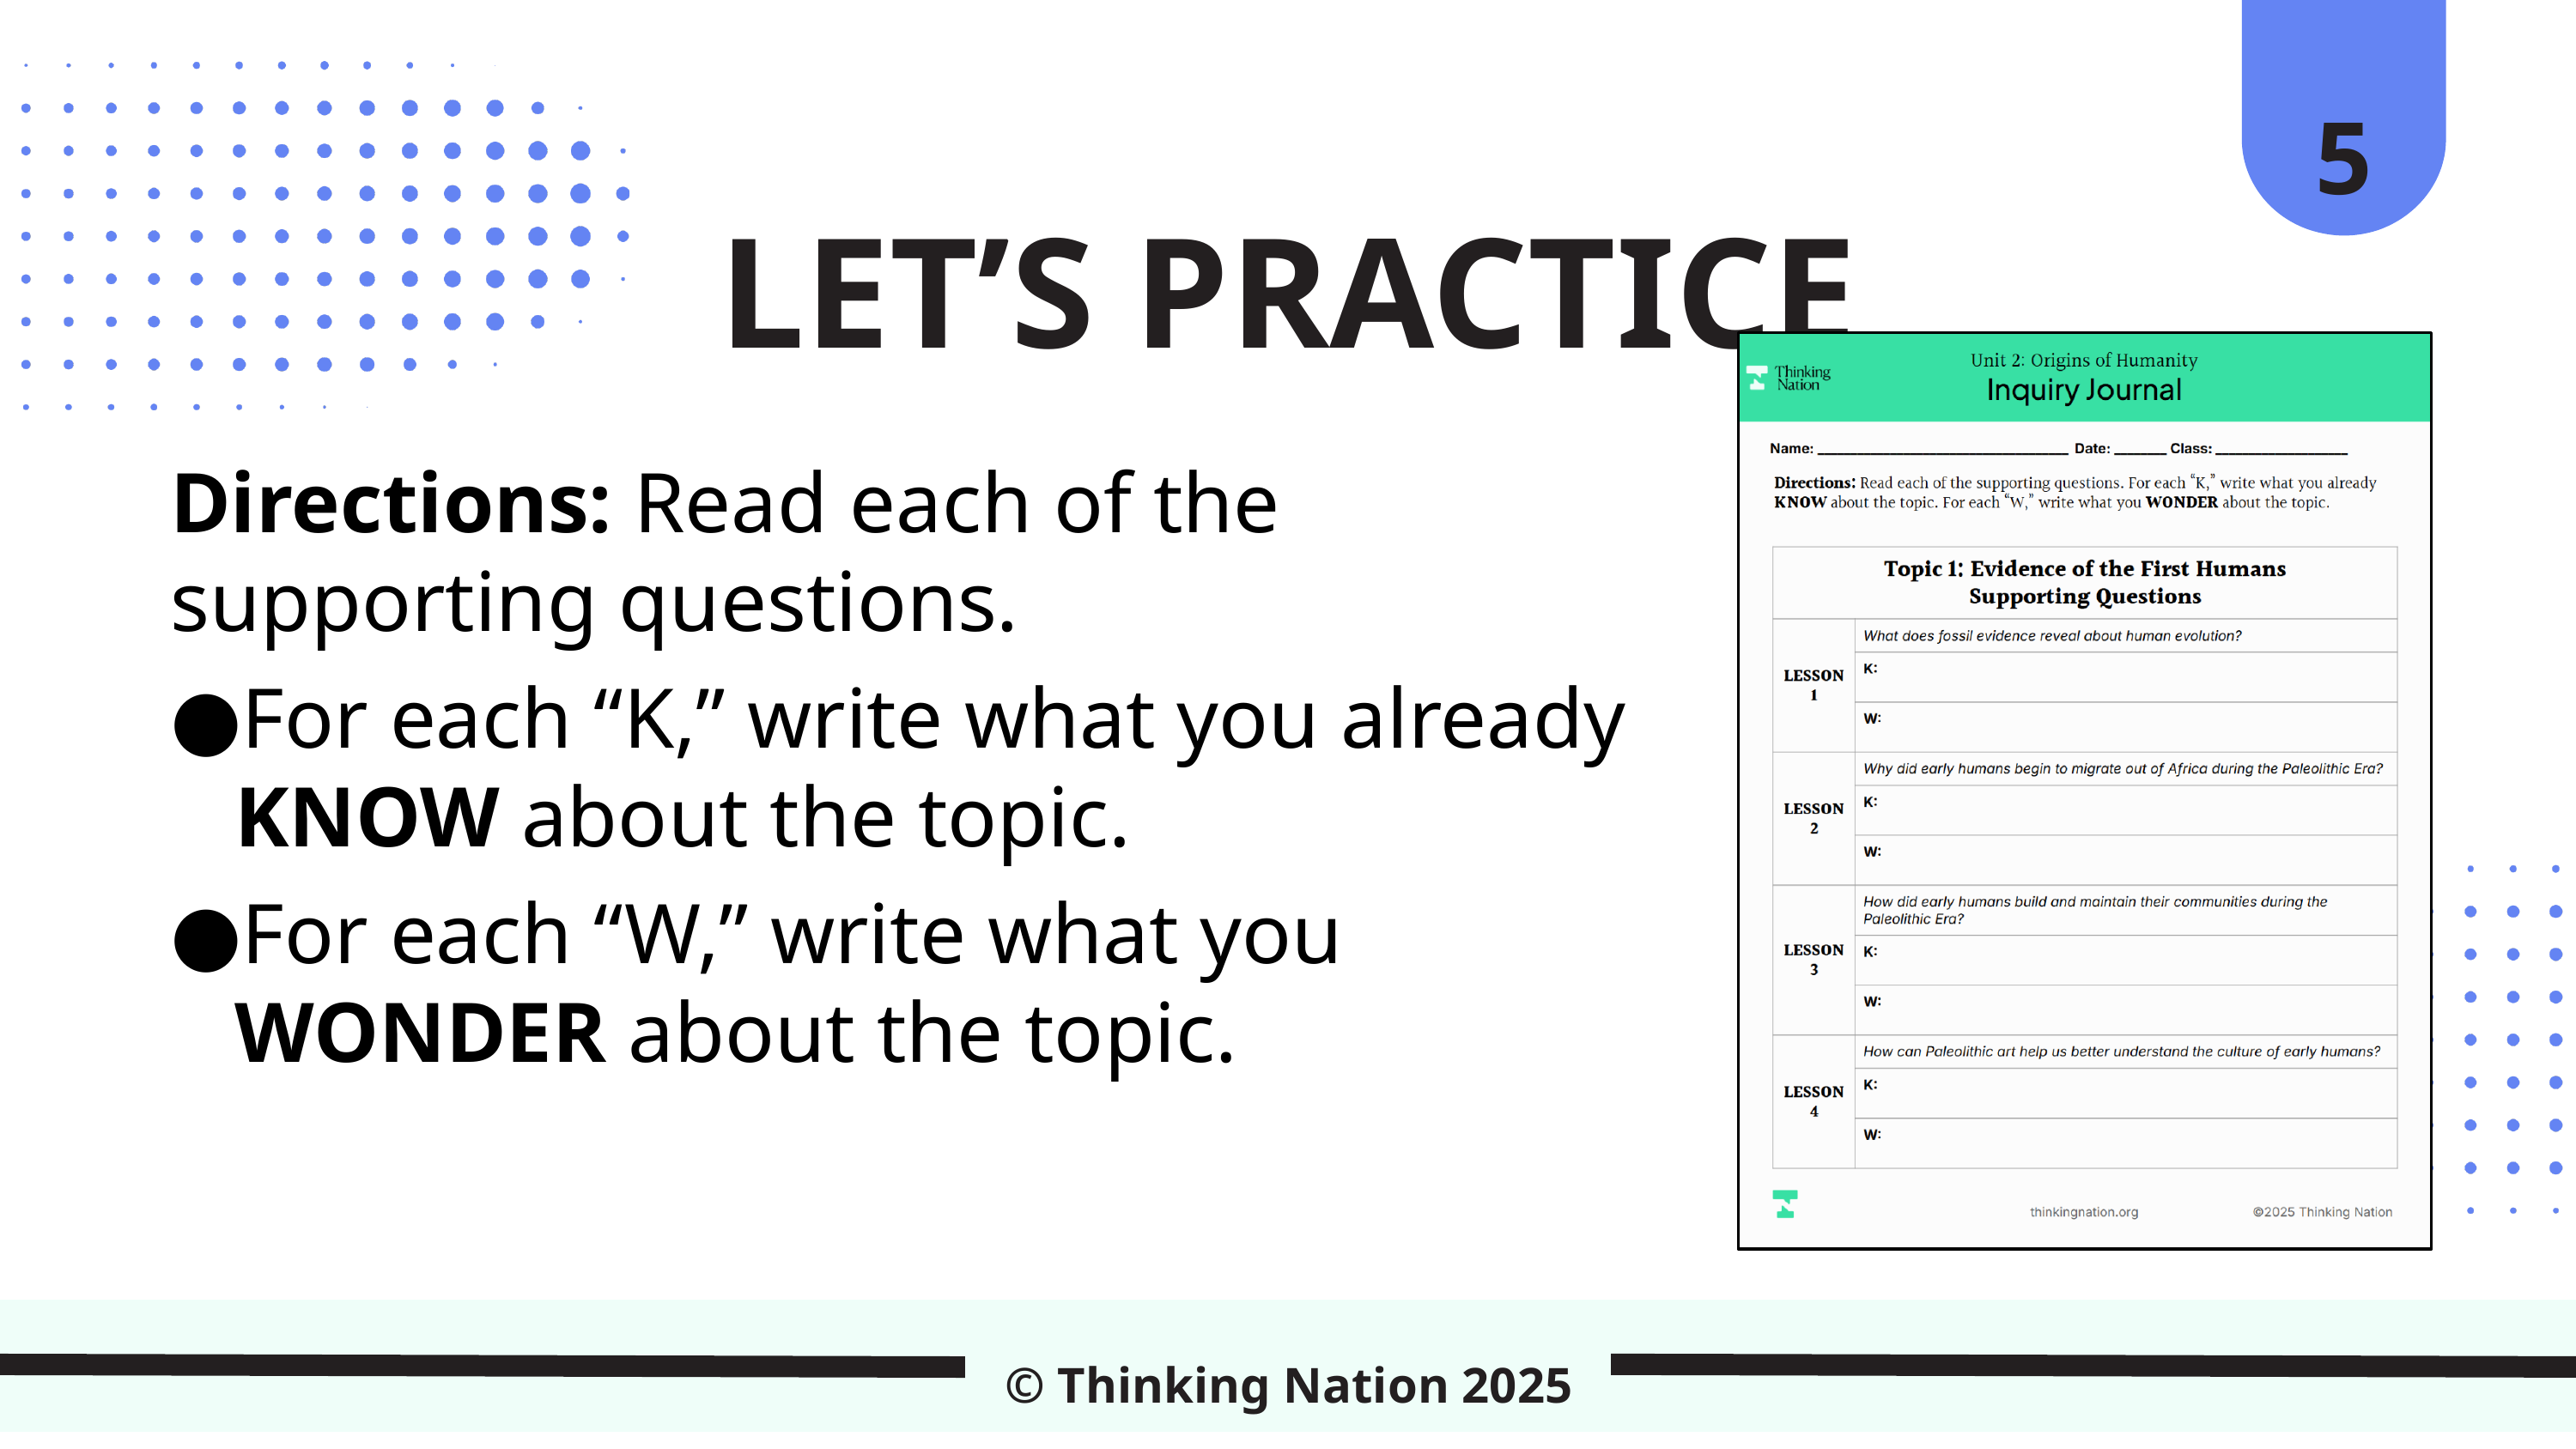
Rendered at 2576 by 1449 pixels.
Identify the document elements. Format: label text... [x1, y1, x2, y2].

picture [1739, 333, 2431, 1248]
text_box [2233, 0, 2455, 236]
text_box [0, 1299, 2576, 1433]
text_box LET’S PRACTICE [630, 123, 2216, 379]
text_box [0, 61, 630, 410]
text_box [2434, 864, 2576, 1215]
text_box Directions: Read each of the supporting questions. For each “K,” write what you already KNOW about the topic. For each “W,” write what you WONDER about the topic. [170, 451, 1651, 1079]
